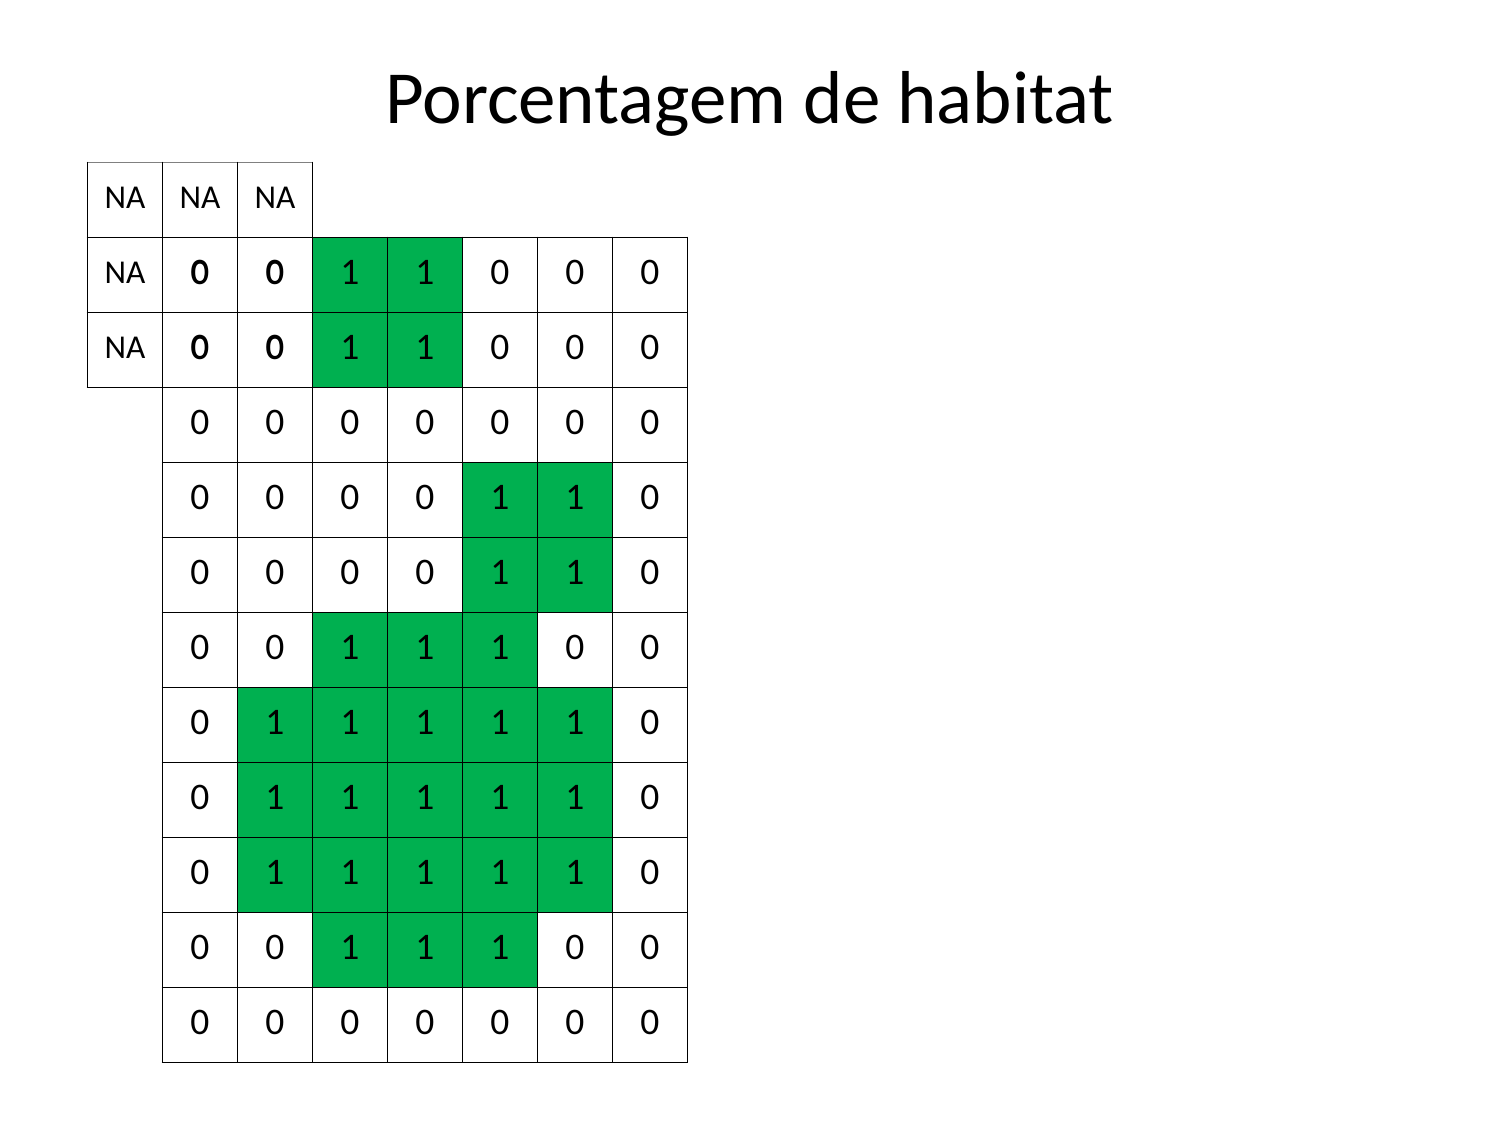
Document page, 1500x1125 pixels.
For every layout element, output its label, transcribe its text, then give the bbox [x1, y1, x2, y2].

table_cell 1 [313, 838, 387, 912]
title Porcentagem de habitat [75, 0, 1425, 188]
table_cell 0 [313, 988, 387, 1062]
table_cell 1 [538, 838, 612, 912]
table_cell 0 [538, 913, 612, 987]
table_cell 1 [388, 613, 462, 687]
table_cell 0 [163, 388, 237, 462]
table_cell 0 [238, 313, 312, 387]
table_cell 1 [238, 838, 312, 912]
table_header 0 [538, 238, 612, 312]
table_cell NA [88, 238, 162, 312]
table_cell 0 [613, 538, 687, 612]
table_cell 0 [538, 388, 612, 462]
table_cell 1 [388, 688, 462, 762]
table_cell 1 [463, 838, 537, 912]
table_cell 0 [163, 238, 237, 312]
table_cell 0 [238, 613, 312, 687]
table_cell 1 [463, 463, 537, 537]
table_cell 0 [163, 913, 237, 987]
table_header 1 [388, 238, 462, 312]
table_cell 0 [463, 388, 537, 462]
table_cell 0 [163, 688, 237, 762]
table_cell 0 [388, 538, 462, 612]
table_cell 0 [163, 988, 237, 1062]
table_cell 0 [313, 388, 387, 462]
table_cell 0 [163, 313, 237, 387]
table_cell 0 [613, 613, 687, 687]
table_cell 1 [313, 763, 387, 837]
table_cell 0 [238, 538, 312, 612]
table_cell 0 [238, 913, 312, 987]
table_cell 1 [538, 463, 612, 537]
table_cell 1 [463, 763, 537, 837]
table_header NA [238, 163, 312, 237]
table_cell 0 [538, 988, 612, 1062]
table_cell 1 [388, 763, 462, 837]
table_cell 0 [613, 988, 687, 1062]
table_cell 1 [238, 763, 312, 837]
table_cell 0 [538, 313, 612, 387]
table_cell 0 [613, 388, 687, 462]
table_cell 1 [538, 688, 612, 762]
table_cell 0 [163, 838, 237, 912]
table_cell 0 [238, 463, 312, 537]
table_cell 1 [538, 763, 612, 837]
table_cell 1 [463, 913, 537, 987]
table_cell 0 [238, 988, 312, 1062]
table_cell 1 [463, 688, 537, 762]
table_cell 0 [163, 763, 237, 837]
table_cell 1 [313, 688, 387, 762]
table_cell 0 [613, 313, 687, 387]
table_cell 0 [613, 688, 687, 762]
table_cell 0 [313, 538, 387, 612]
table_header NA [163, 163, 237, 237]
table_cell 1 [463, 538, 537, 612]
table_cell 1 [538, 538, 612, 612]
table_cell 1 [313, 913, 387, 987]
table_cell 1 [388, 313, 462, 387]
table_cell 1 [313, 613, 387, 687]
table_cell 0 [613, 838, 687, 912]
table_cell 0 [388, 988, 462, 1062]
table_cell 0 [613, 463, 687, 537]
table_cell 1 [463, 613, 537, 687]
table_header NA [88, 163, 162, 237]
table_header 1 [313, 238, 387, 312]
table_cell 0 [613, 763, 687, 837]
table_cell 0 [613, 913, 687, 987]
table_cell NA [88, 313, 162, 387]
table_cell 0 [388, 388, 462, 462]
table_cell 1 [238, 688, 312, 762]
table_cell 1 [313, 313, 387, 387]
table_cell 0 [163, 463, 237, 537]
table_cell 0 [538, 613, 612, 687]
table_cell 0 [163, 538, 237, 612]
table_cell 1 [388, 838, 462, 912]
table_cell 0 [238, 388, 312, 462]
table_header 0 [463, 238, 537, 312]
table_cell 0 [238, 238, 312, 312]
table_cell 0 [388, 463, 462, 537]
table_cell 0 [163, 613, 237, 687]
table_cell 1 [388, 913, 462, 987]
table_cell 0 [313, 463, 387, 537]
table_cell 0 [463, 313, 537, 387]
table_cell 0 [463, 988, 537, 1062]
table_header 0 [613, 238, 687, 312]
